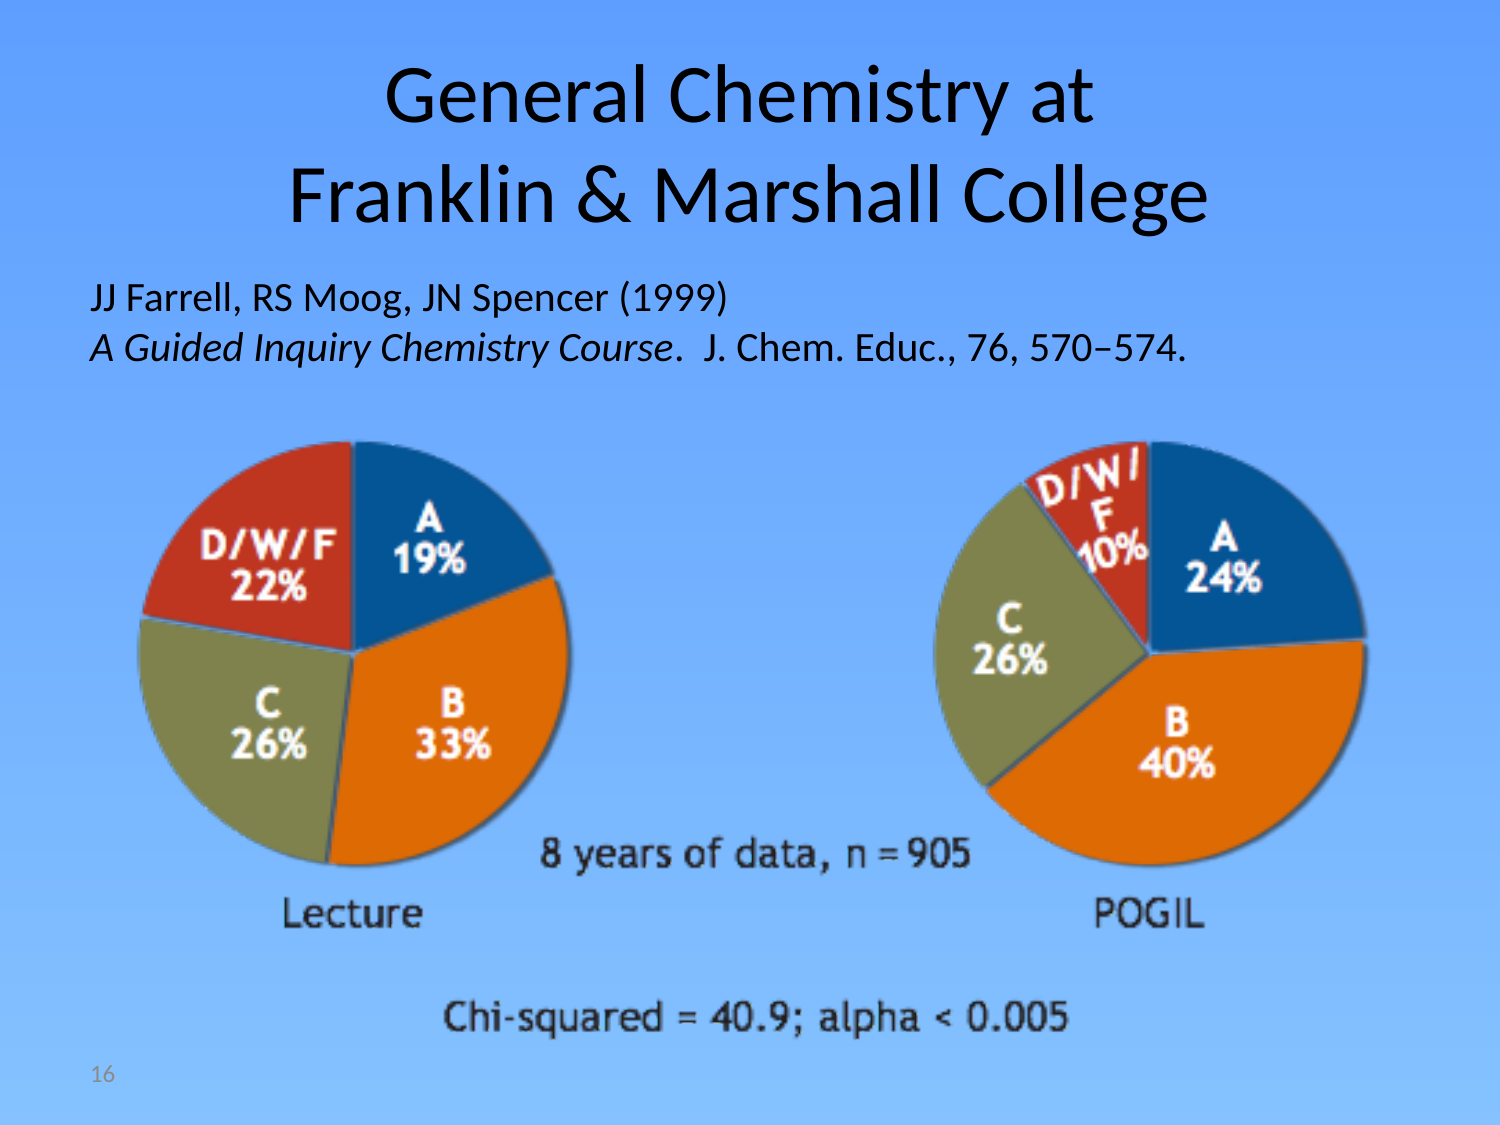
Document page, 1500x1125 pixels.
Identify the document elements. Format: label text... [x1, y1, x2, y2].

picture [124, 412, 1375, 1043]
title General Chemistry at Franklin & Marshall College [75, 45, 1425, 233]
slide_number 16 [75, 1042, 425, 1103]
list JJ Farrell, RS Moog, JN Spencer (1999) A Guided Inquiry Chemistry Course. J. Chem. Educ., 76, 570–574. [75, 262, 1425, 1005]
